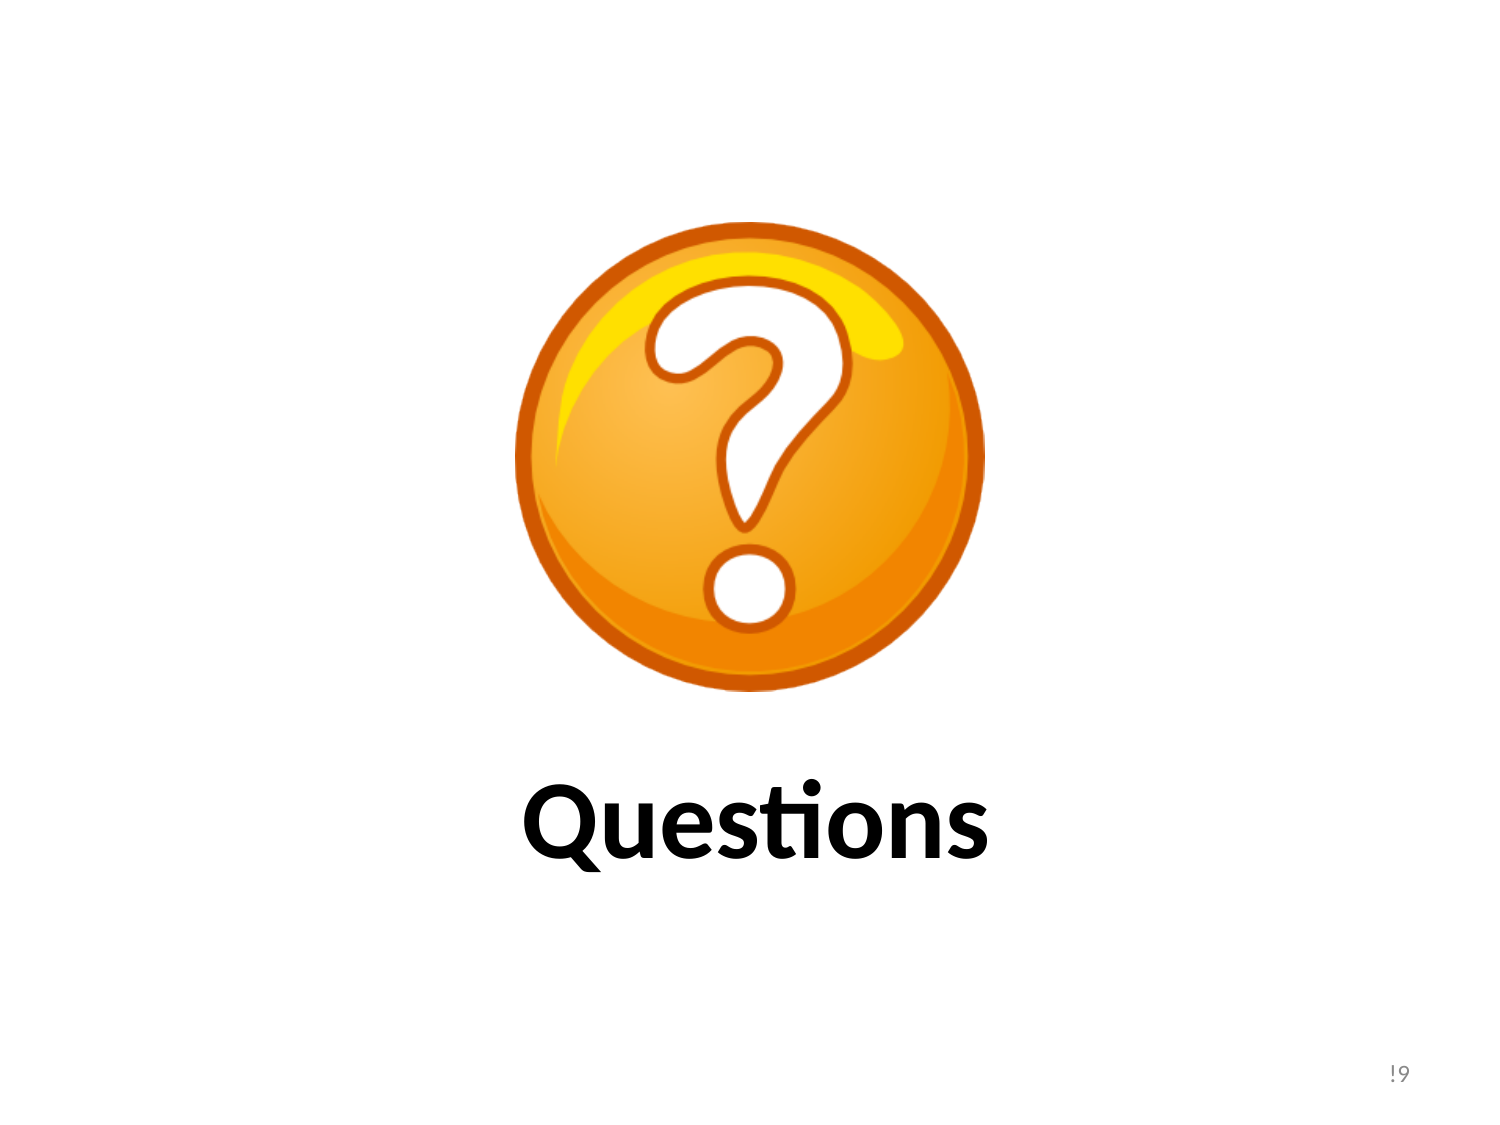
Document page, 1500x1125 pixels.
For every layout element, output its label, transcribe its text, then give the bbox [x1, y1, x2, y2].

text_box Questions [507, 738, 1007, 888]
picture [515, 222, 985, 692]
slide_number !9 [1074, 1042, 1425, 1103]
